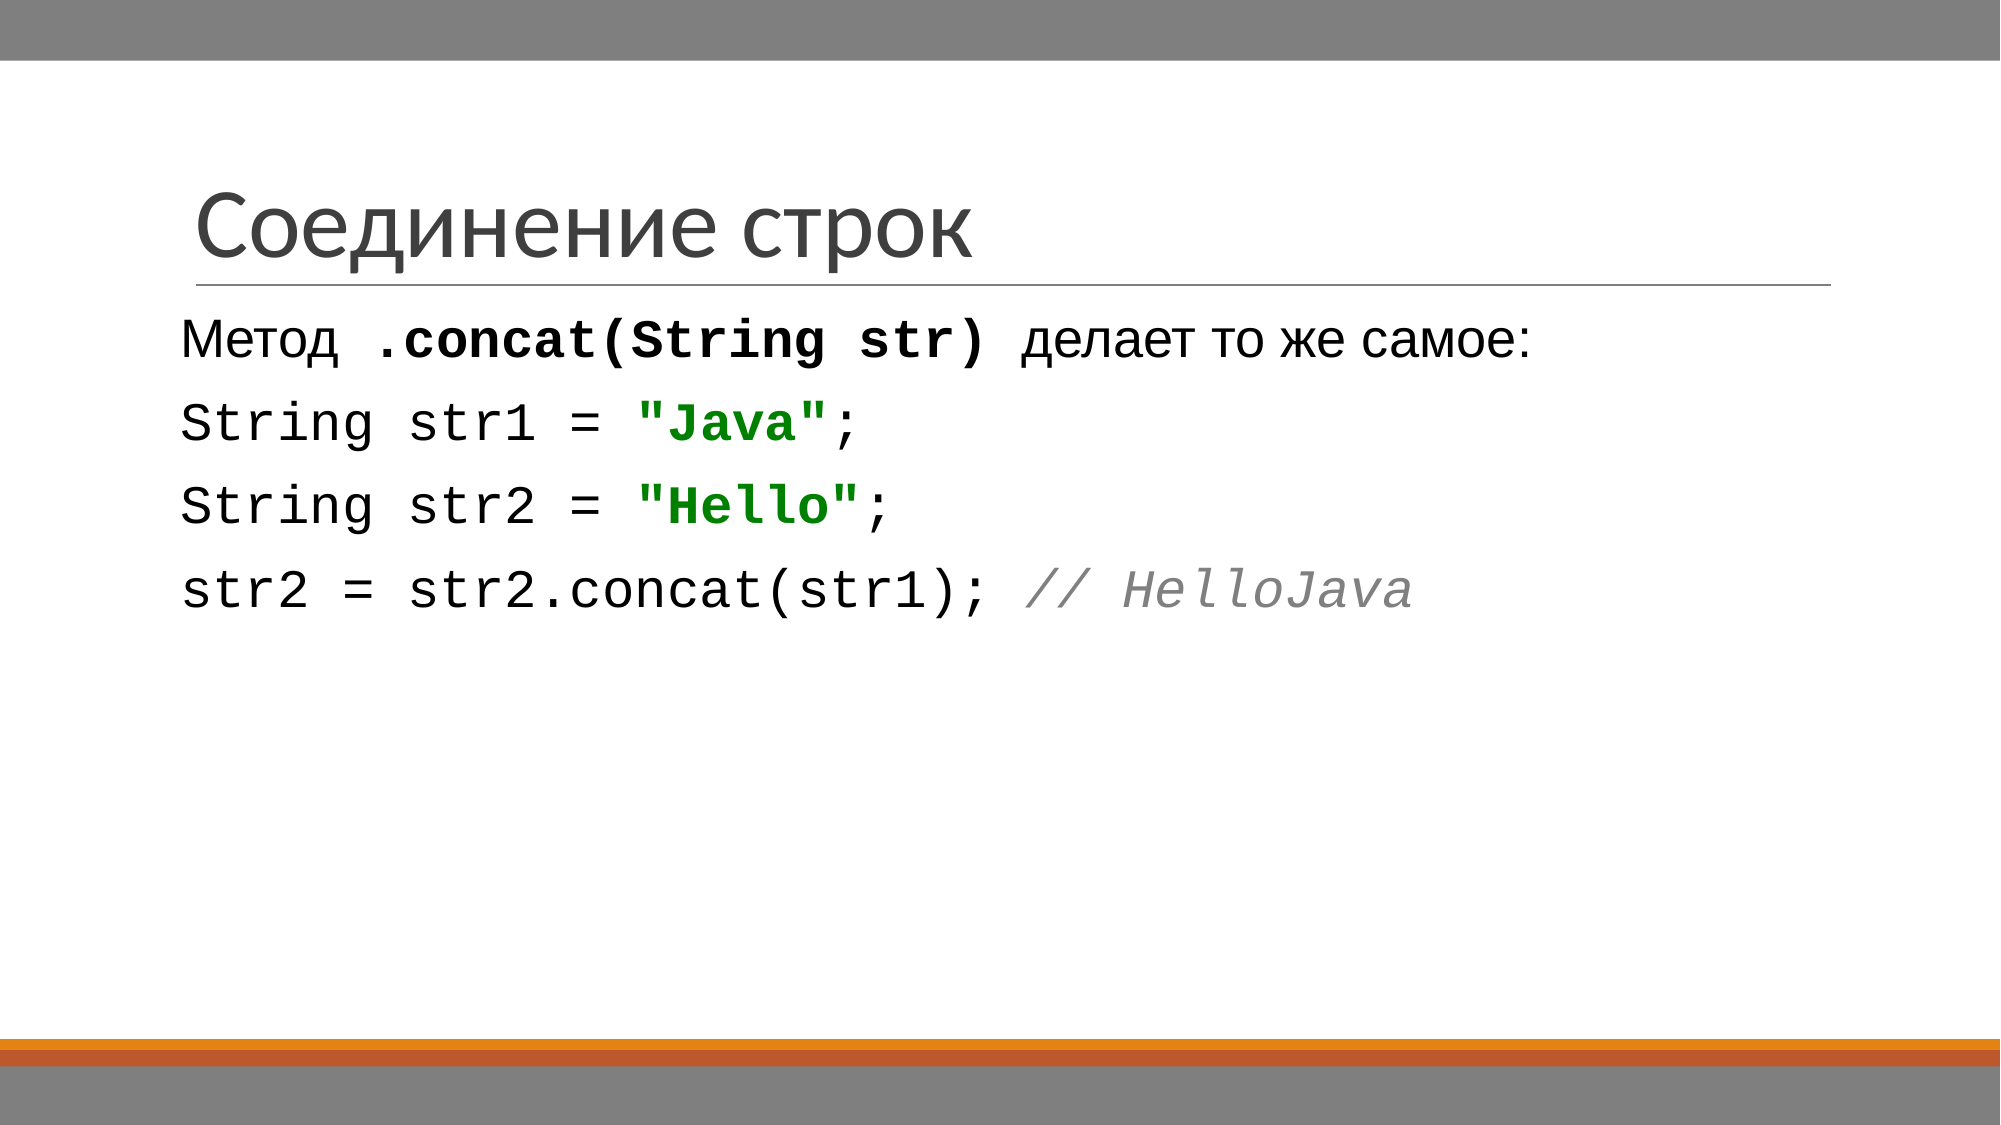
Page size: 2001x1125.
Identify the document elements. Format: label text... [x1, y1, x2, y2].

title Соединение строк [180, 61, 1830, 285]
text_box [0, 1066, 2000, 1125]
list Метод .concat(String str) делает то же самое: String str1 = "Java"; String str2 = "Hello"; str2 = str2.concat(str1); // HelloJava [180, 302, 1830, 963]
text_box [0, 0, 2000, 61]
